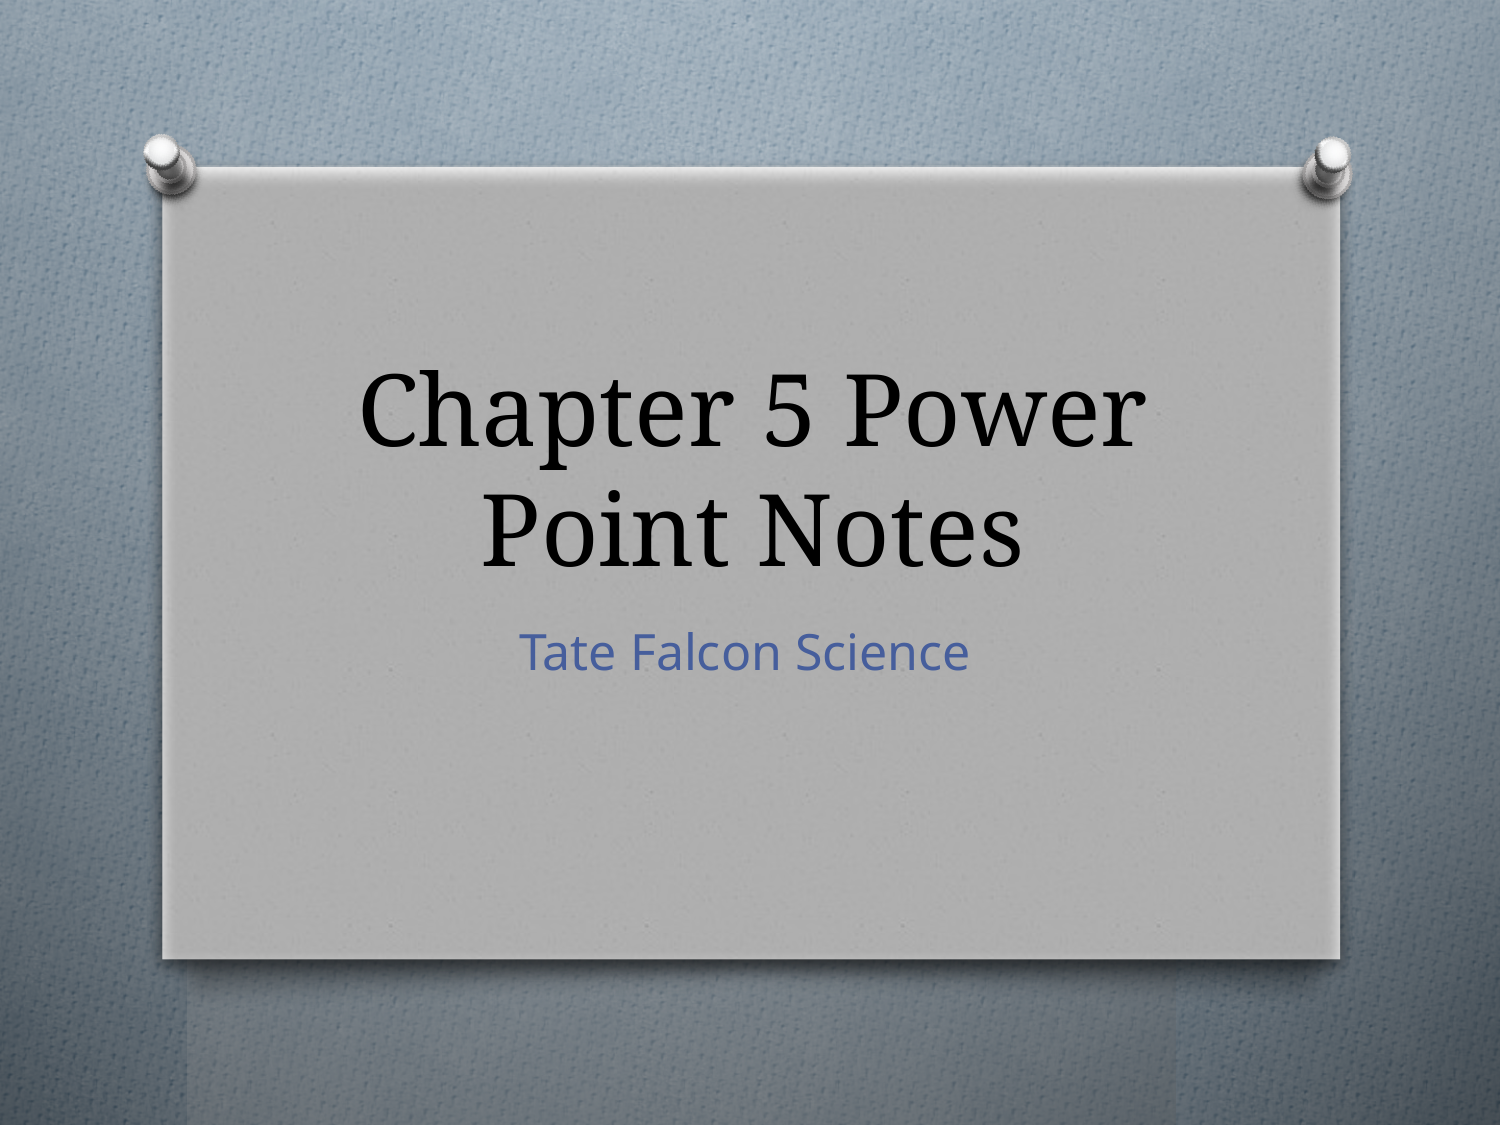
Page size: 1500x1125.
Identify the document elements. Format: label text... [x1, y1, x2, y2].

picture [1274, 109, 1396, 230]
title Chapter 5 Power Point Notes [283, 294, 1223, 595]
subtitle Tate Falcon Science [283, 612, 1221, 863]
picture [112, 100, 235, 224]
